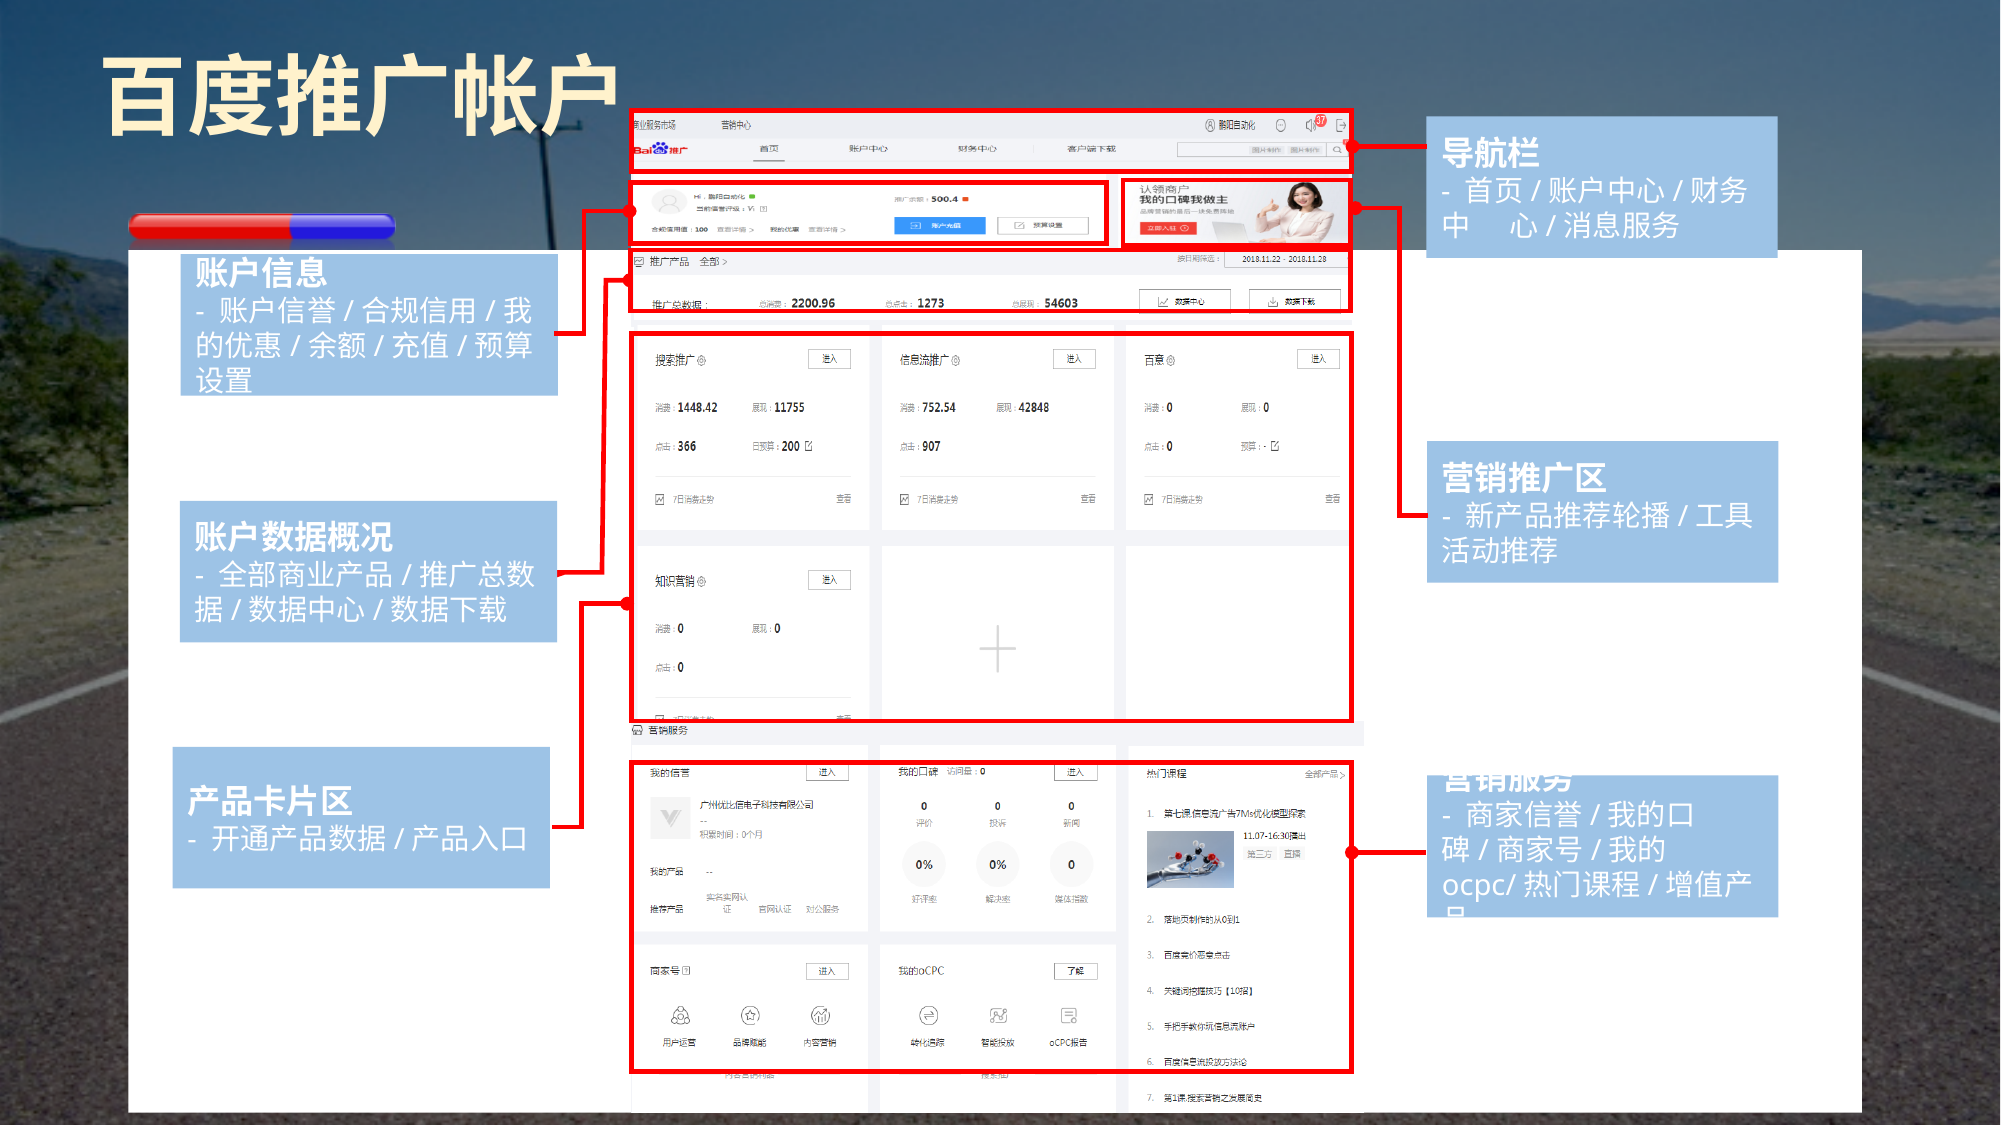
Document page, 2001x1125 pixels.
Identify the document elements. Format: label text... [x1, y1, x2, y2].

text_box 账户信息 - 账户信誉/合规信用/我的优惠/余额/充值/预算设置 [180, 253, 559, 397]
text_box [127, 249, 1863, 1114]
text_box 导航栏 - 首页/账户中心/财务中 心/消息服务 [1425, 115, 1779, 259]
title 百度推广帐户 [84, 45, 741, 203]
text_box 营销推广区 - 新产品推荐轮播/工具活动推荐 [1426, 440, 1779, 584]
text_box 营销服务 - 商家信誉/我的口碑/商家号/我的ocpc/热门课程/增值产品 [1426, 774, 1779, 918]
text_box [558, 274, 630, 576]
text_box [553, 204, 631, 334]
text_box [1352, 201, 1429, 516]
picture [0, 0, 2001, 1125]
text_box [551, 597, 634, 828]
text_box 账户数据概况 - 全部商业产品/推广总数据/数据中心/数据下载 [179, 500, 558, 643]
text_box 产品卡片区 - 开通产品数据/产品入口 [171, 746, 551, 889]
text_box [630, 605, 634, 722]
text_box [630, 332, 634, 602]
